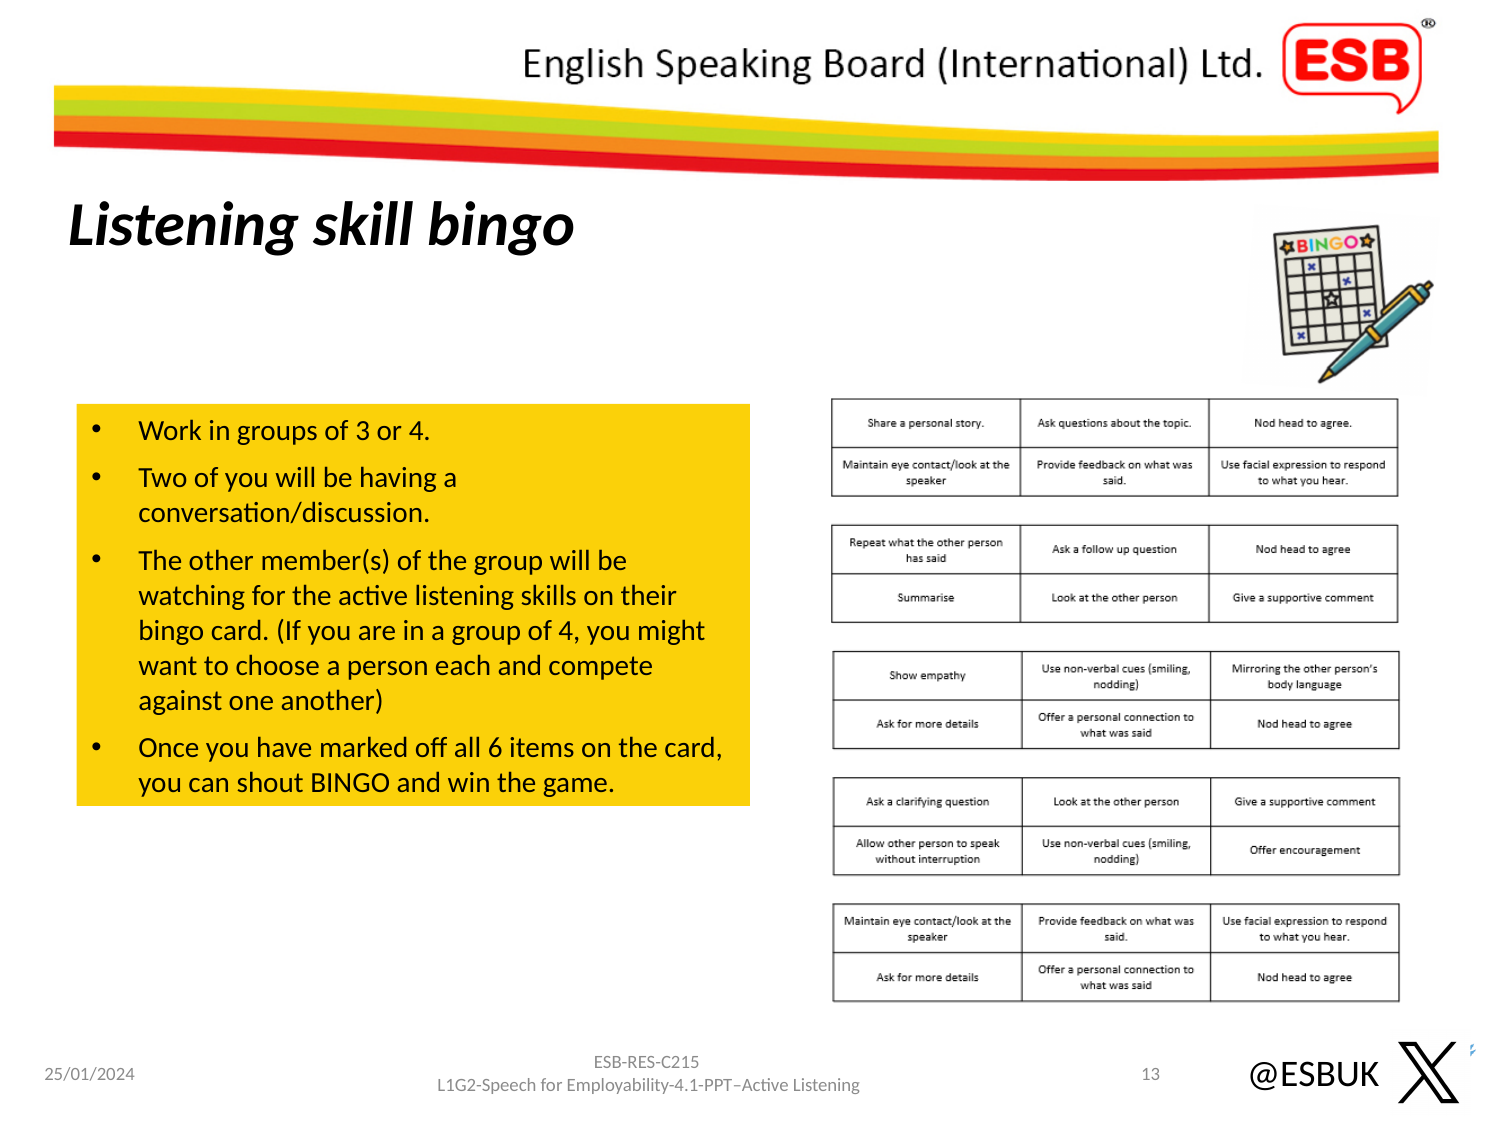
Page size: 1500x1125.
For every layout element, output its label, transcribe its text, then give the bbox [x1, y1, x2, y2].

text_box Work in groups of 3 or 4. Two of you will be having a conversation/discussion. The other member(s) of the group will be watching for the active listening skills on their bingo card. (If you are in a group of 4, you might want to choose a person each and compete against one another) Once you have marked off all 6 items on the card, you can shout BINGO and win the game. [76, 403, 750, 806]
picture [1390, 1029, 1476, 1116]
picture [820, 398, 1412, 1006]
slide_number 13 [930, 1042, 1176, 1103]
picture [0, 0, 1500, 189]
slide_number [29, 1042, 367, 1103]
title Listening skill bingo [53, 183, 1347, 267]
footer ESB-RES-C215 L1G2-Speech for Employability-4.1-PPT–Active Listening [395, 1042, 902, 1103]
picture [1242, 205, 1440, 397]
